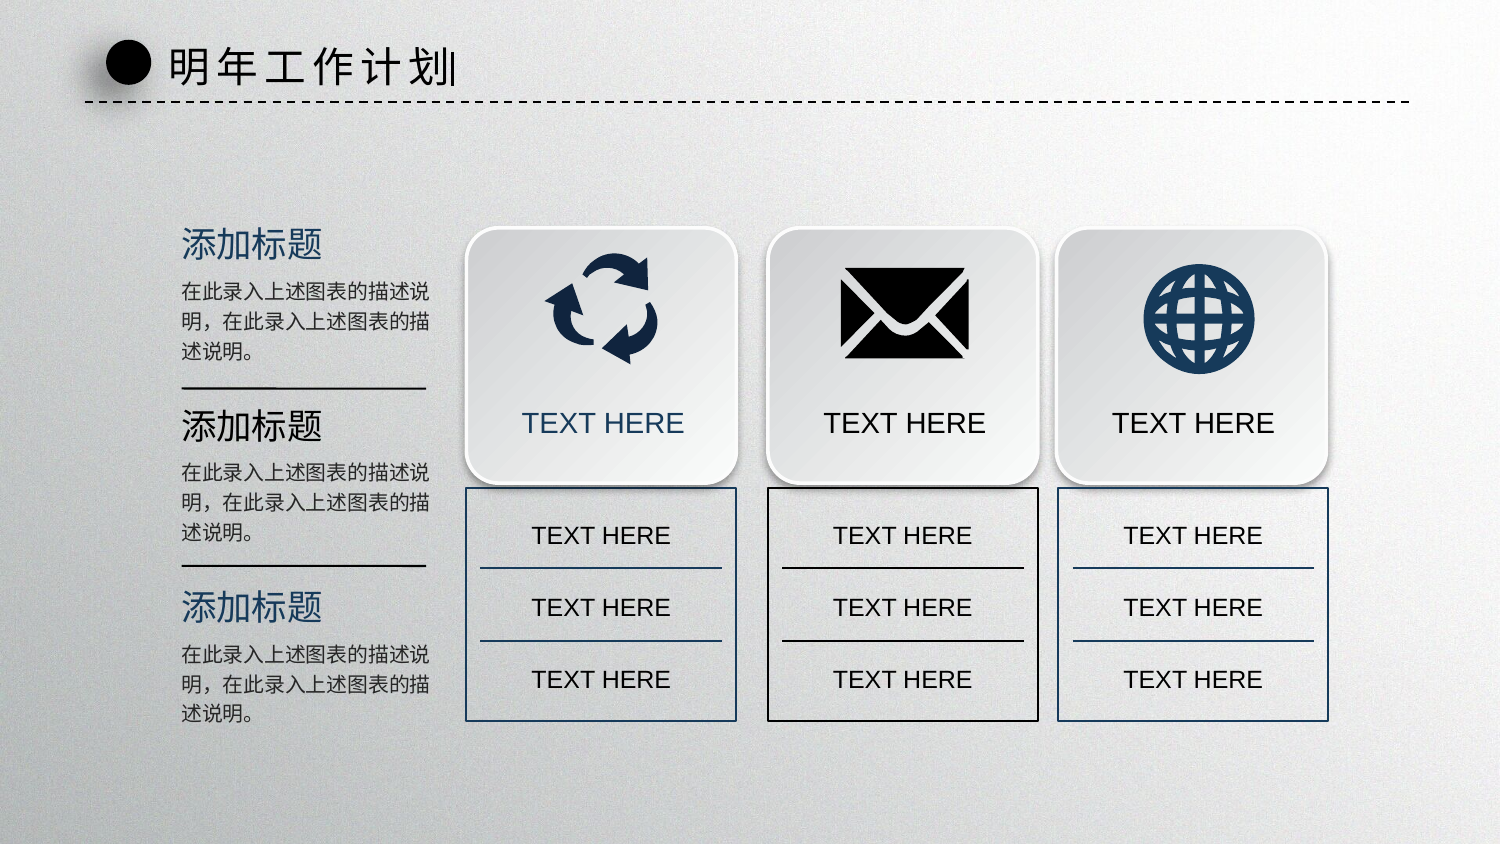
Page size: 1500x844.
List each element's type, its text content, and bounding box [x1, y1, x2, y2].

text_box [767, 492, 1039, 722]
text_box [104, 37, 153, 87]
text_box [1058, 487, 1329, 722]
text_box 添加标题 [169, 216, 351, 271]
text_box 添加标题 [169, 579, 351, 634]
picture [0, 0, 1500, 844]
text_box 在此录入上述图表的描述说明，在此录入上述图表的描述说明。 [170, 630, 449, 732]
text_box 明年工作计划 [153, 33, 466, 99]
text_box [767, 227, 1039, 484]
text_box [1056, 227, 1327, 484]
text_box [466, 227, 737, 484]
text_box 在此录入上述图表的描述说明，在此录入上述图表的描述说明。 [170, 449, 449, 551]
text_box 在此录入上述图表的描述说明，在此录入上述图表的描述说明。 [170, 267, 449, 369]
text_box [466, 492, 737, 722]
text_box 添加标题 [169, 398, 351, 453]
